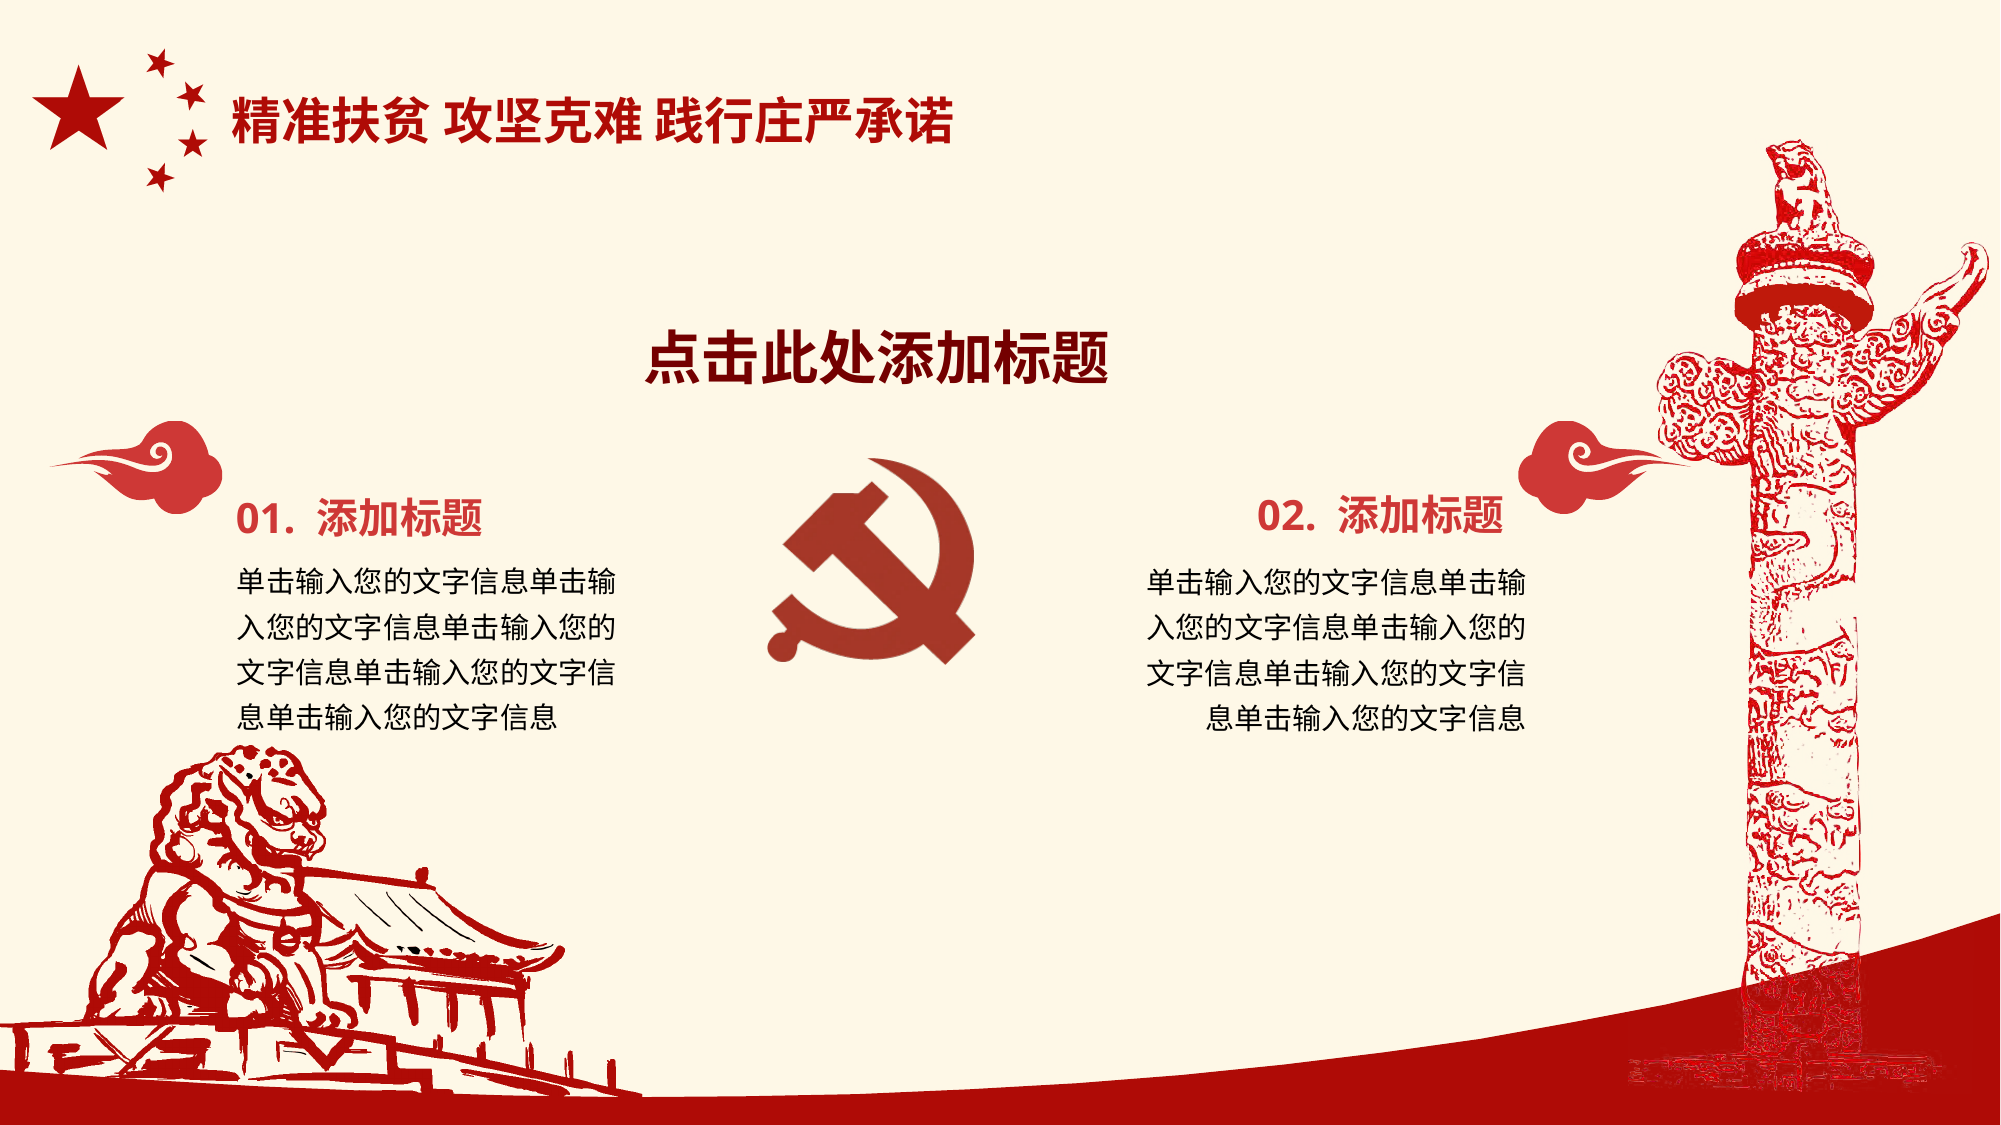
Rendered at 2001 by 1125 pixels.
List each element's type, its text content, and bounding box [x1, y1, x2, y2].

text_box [1243, 421, 1692, 547]
text_box 精准扶贫 攻坚克难 践行庄严承诺 [217, 81, 1001, 157]
picture [1628, 21, 2000, 1125]
picture [767, 458, 976, 665]
picture [22, 21, 220, 219]
picture [0, 563, 702, 1097]
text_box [49, 421, 1542, 825]
text_box 点击此处添加标题 [608, 313, 1145, 399]
